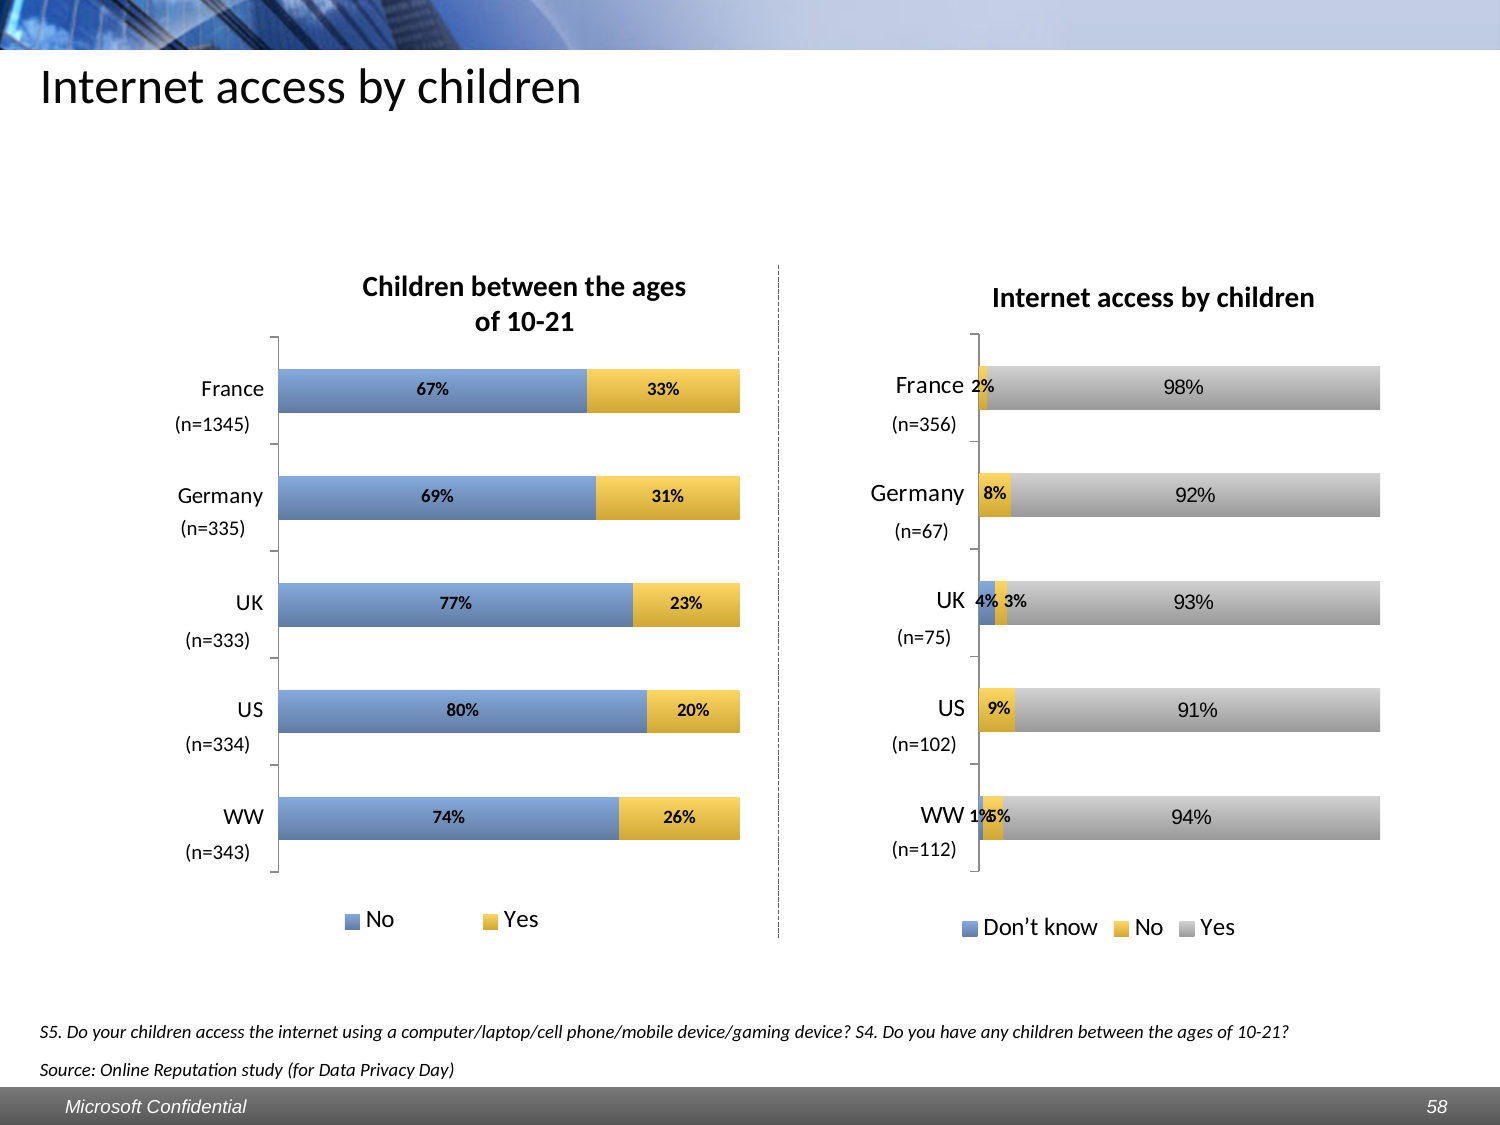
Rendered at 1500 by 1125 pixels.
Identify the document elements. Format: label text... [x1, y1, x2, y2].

text_box Children between the ages of 10-21 [347, 259, 702, 309]
list Source: Online Reputation study (for Data Privacy Day) [24, 1050, 1475, 1088]
picture [0, 0, 1500, 51]
title Internet access by children [24, 52, 1475, 115]
text_box Internet access by children [977, 271, 1331, 309]
chart [107, 310, 1444, 949]
list S5. Do your children access the internet using a computer/laptop/cell phone/mobile device/gaming device? S4. Do you have any children between the ages of 10-21? [24, 1012, 1475, 1050]
